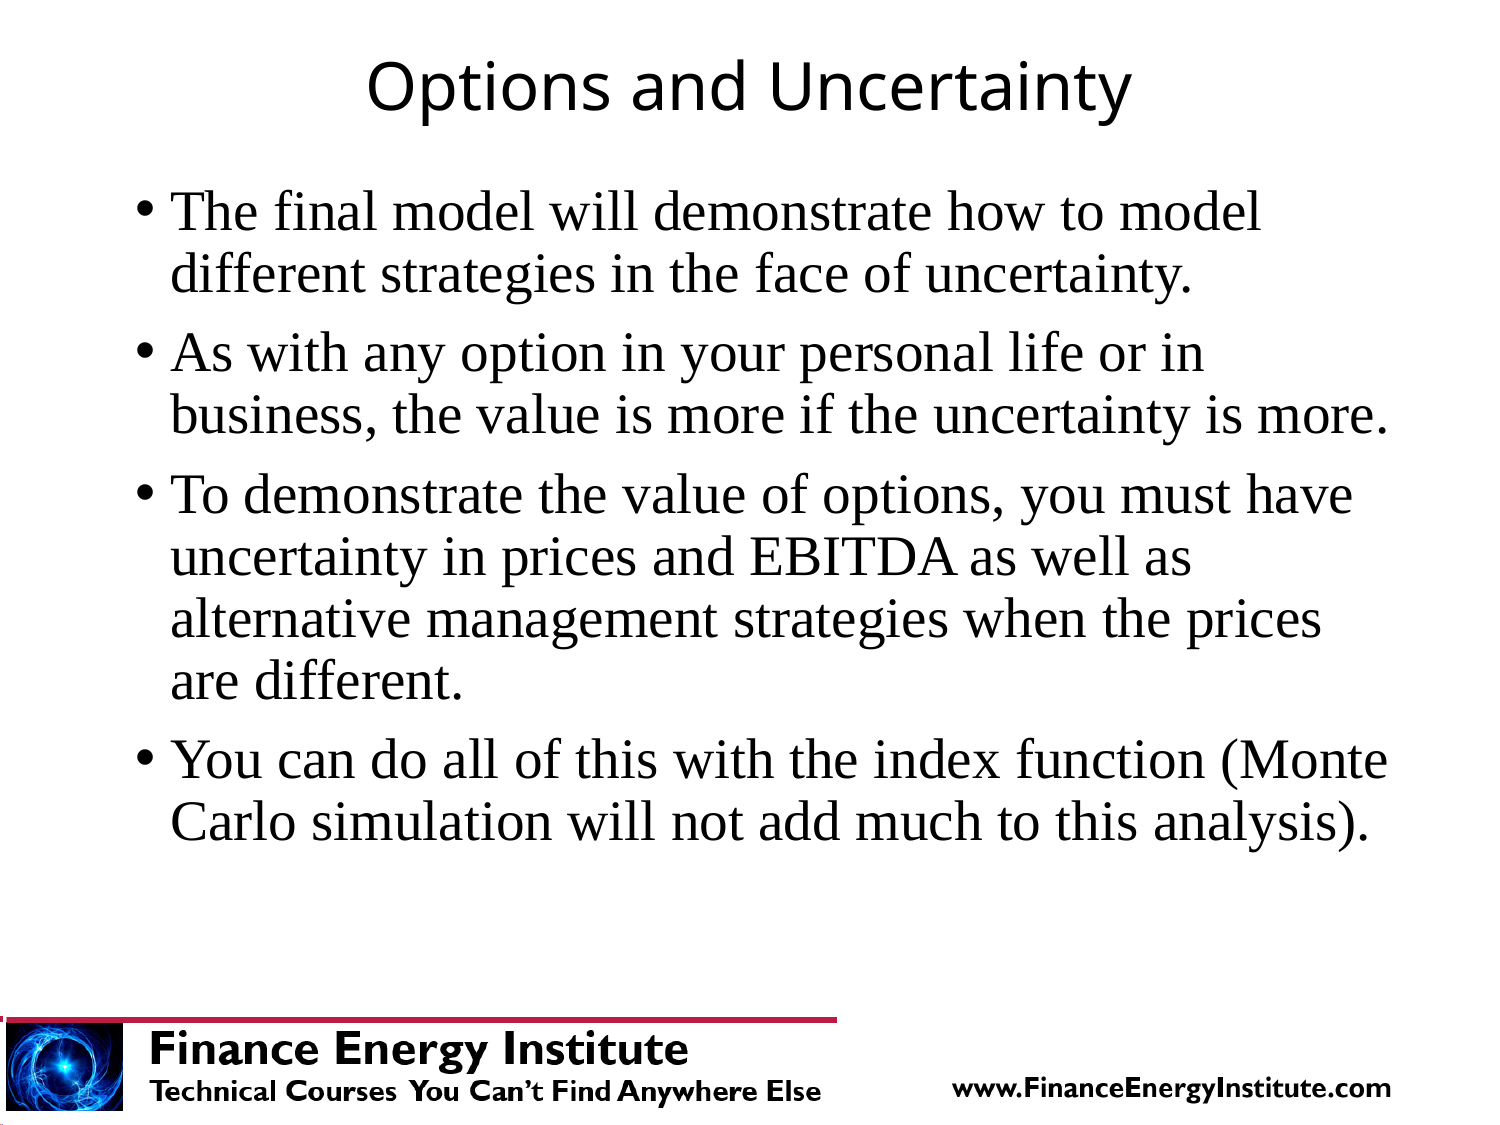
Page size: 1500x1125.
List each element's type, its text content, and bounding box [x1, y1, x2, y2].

title Options and Uncertainty [120, 32, 1378, 146]
list The final model will demonstrate how to model different strategies in the face of uncertainty. As with any option in your personal life or in business, the value is more if the uncertainty is more. To demonstrate the value of options, you must have uncertainty in prices and EBITDA as well as alternative management strategies when the prices are different. You can do all of this with the index function (Monte Carlo simulation will not add much to this analysis). [120, 173, 1417, 980]
picture [947, 1071, 1400, 1108]
picture [0, 1006, 837, 1125]
